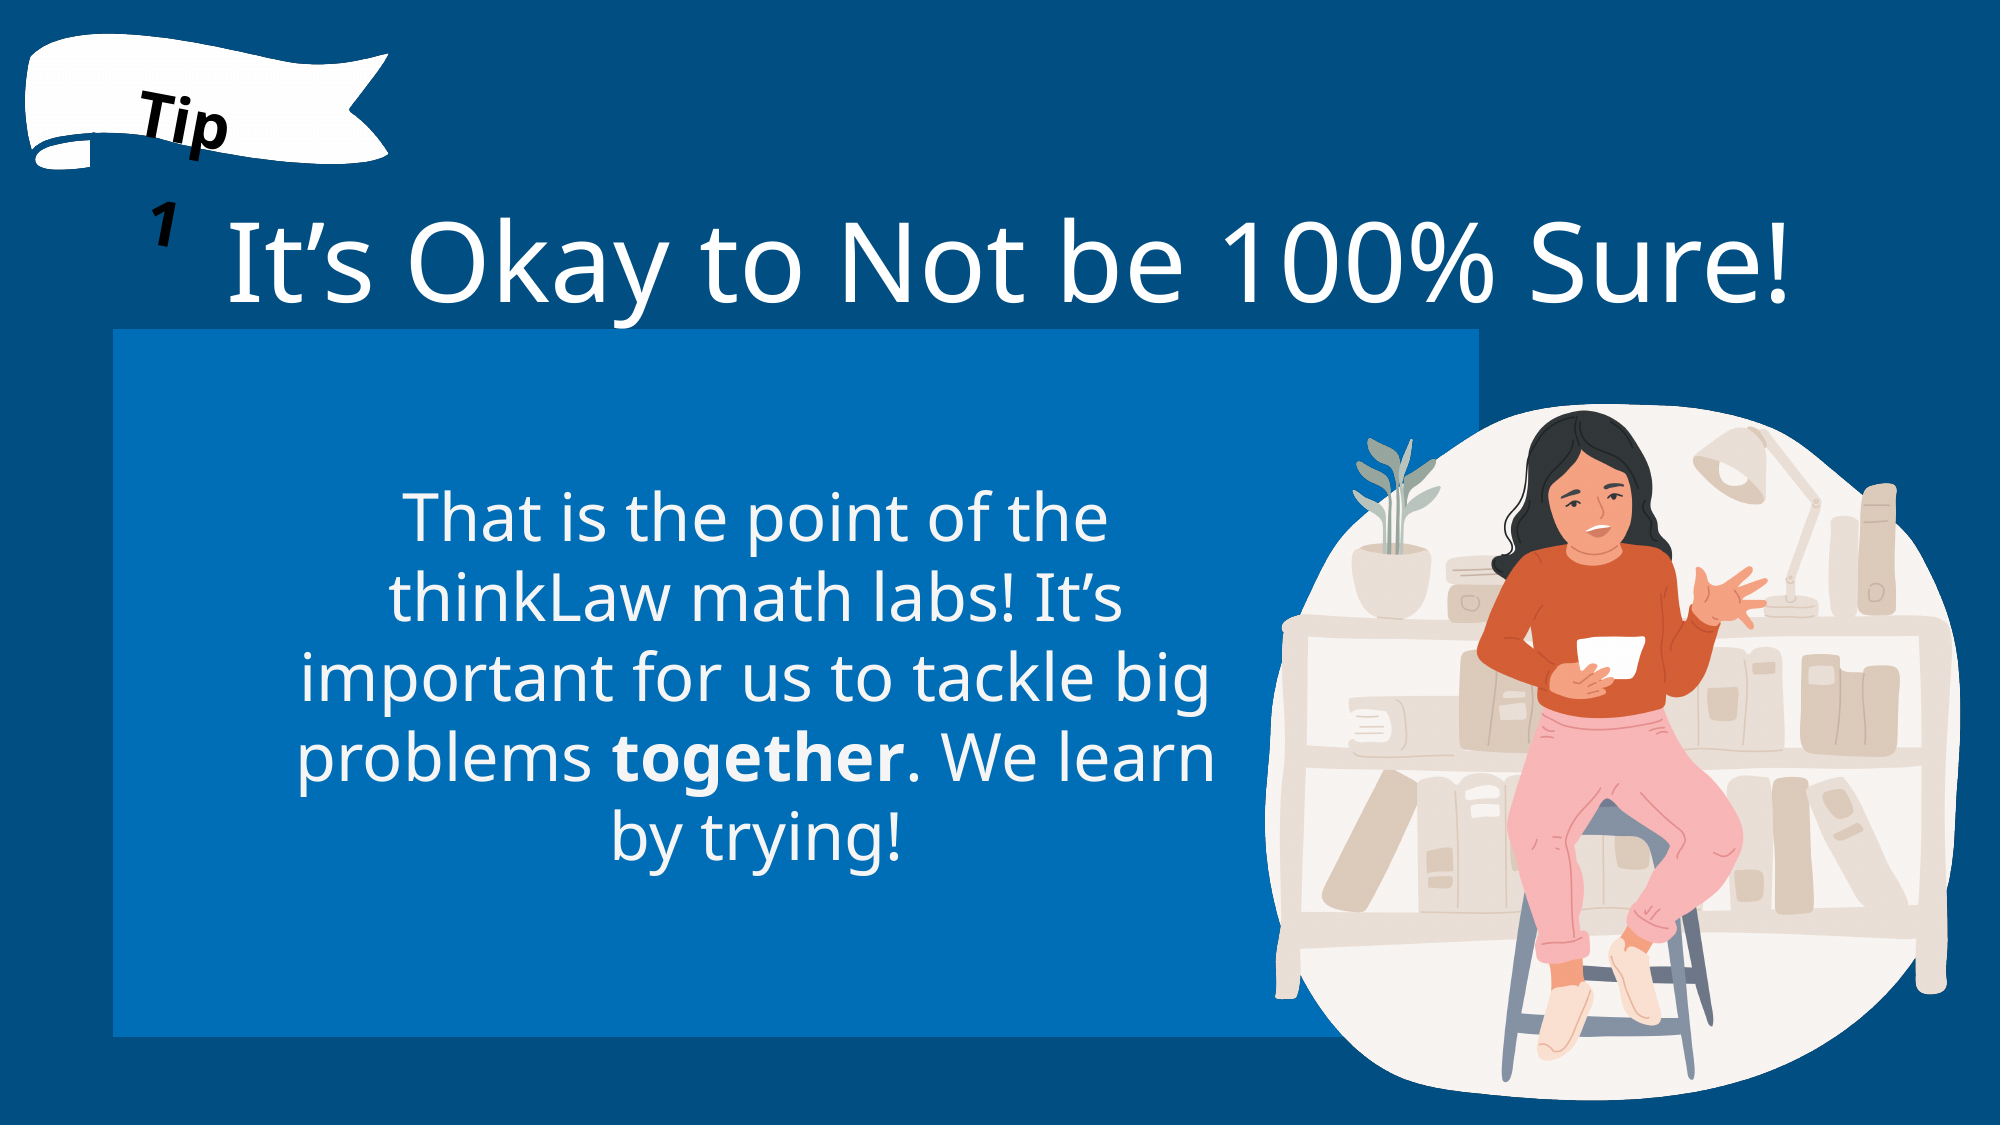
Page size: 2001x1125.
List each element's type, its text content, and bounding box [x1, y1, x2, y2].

text_box [1264, 400, 1962, 1107]
text_box Tip 1 [88, 39, 266, 272]
text_box [24, 33, 389, 171]
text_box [112, 313, 1480, 1038]
text_box It’s Okay to Not be 100% Sure! [42, 175, 1981, 325]
